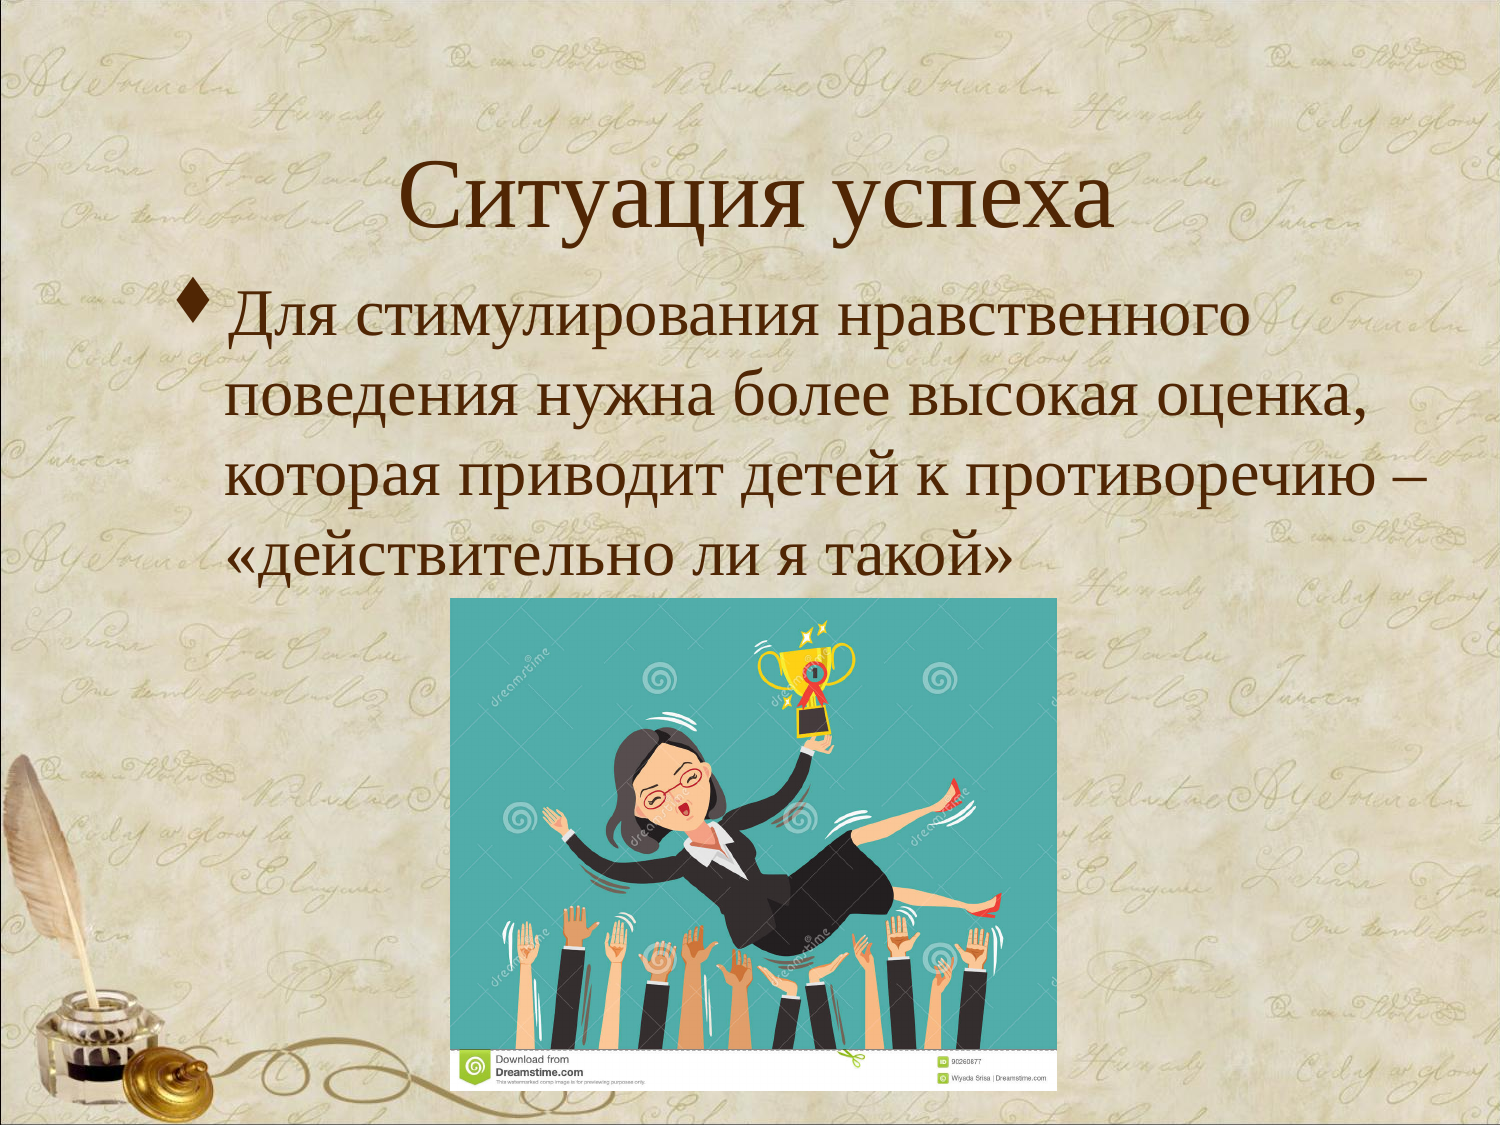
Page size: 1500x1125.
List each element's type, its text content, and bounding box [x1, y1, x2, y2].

list Для стимулирования нравственного поведения нужна более высокая оценка, которая приводит детей к противоречию – «действительно ли я такой» [153, 261, 1453, 988]
picture [0, 0, 1500, 1125]
title Ситуация успеха [81, 93, 1433, 282]
